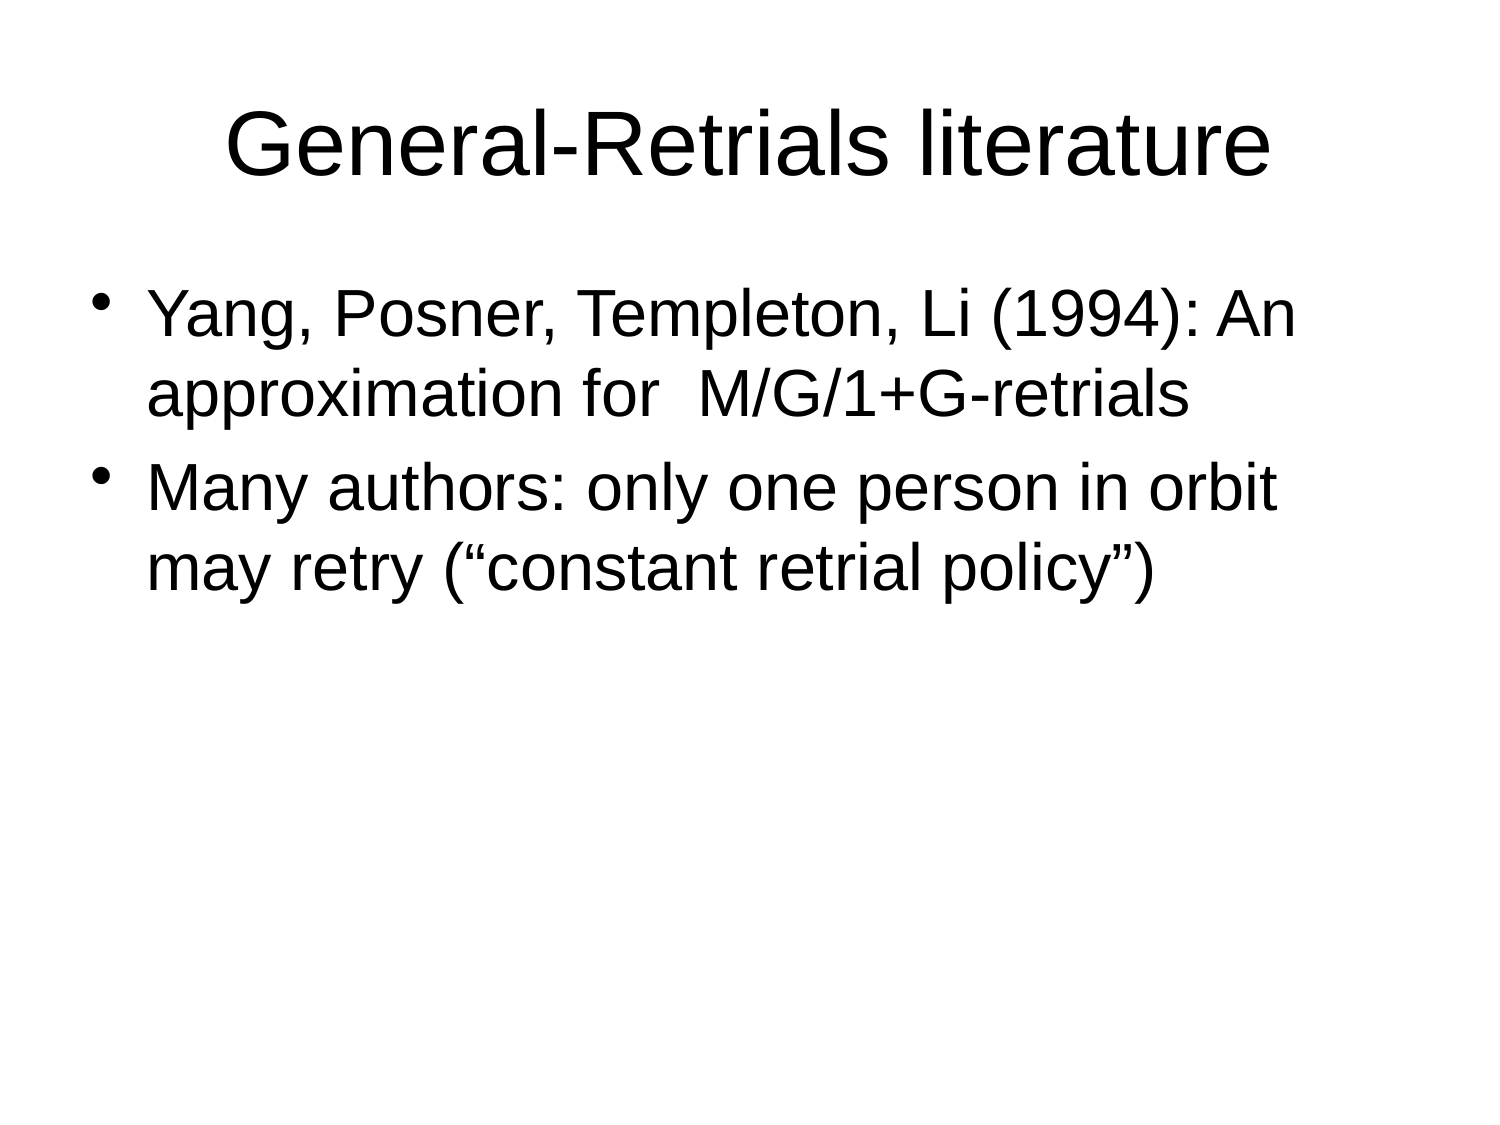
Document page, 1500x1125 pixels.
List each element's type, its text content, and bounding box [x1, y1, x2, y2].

title General-Retrials literature [74, 44, 1426, 233]
list Yang, Posner, Templeton, Li (1994): An approximation for M/G/1+G-retrials Many authors: only one person in orbit may retry (“constant retrial policy”) [74, 262, 1426, 1006]
